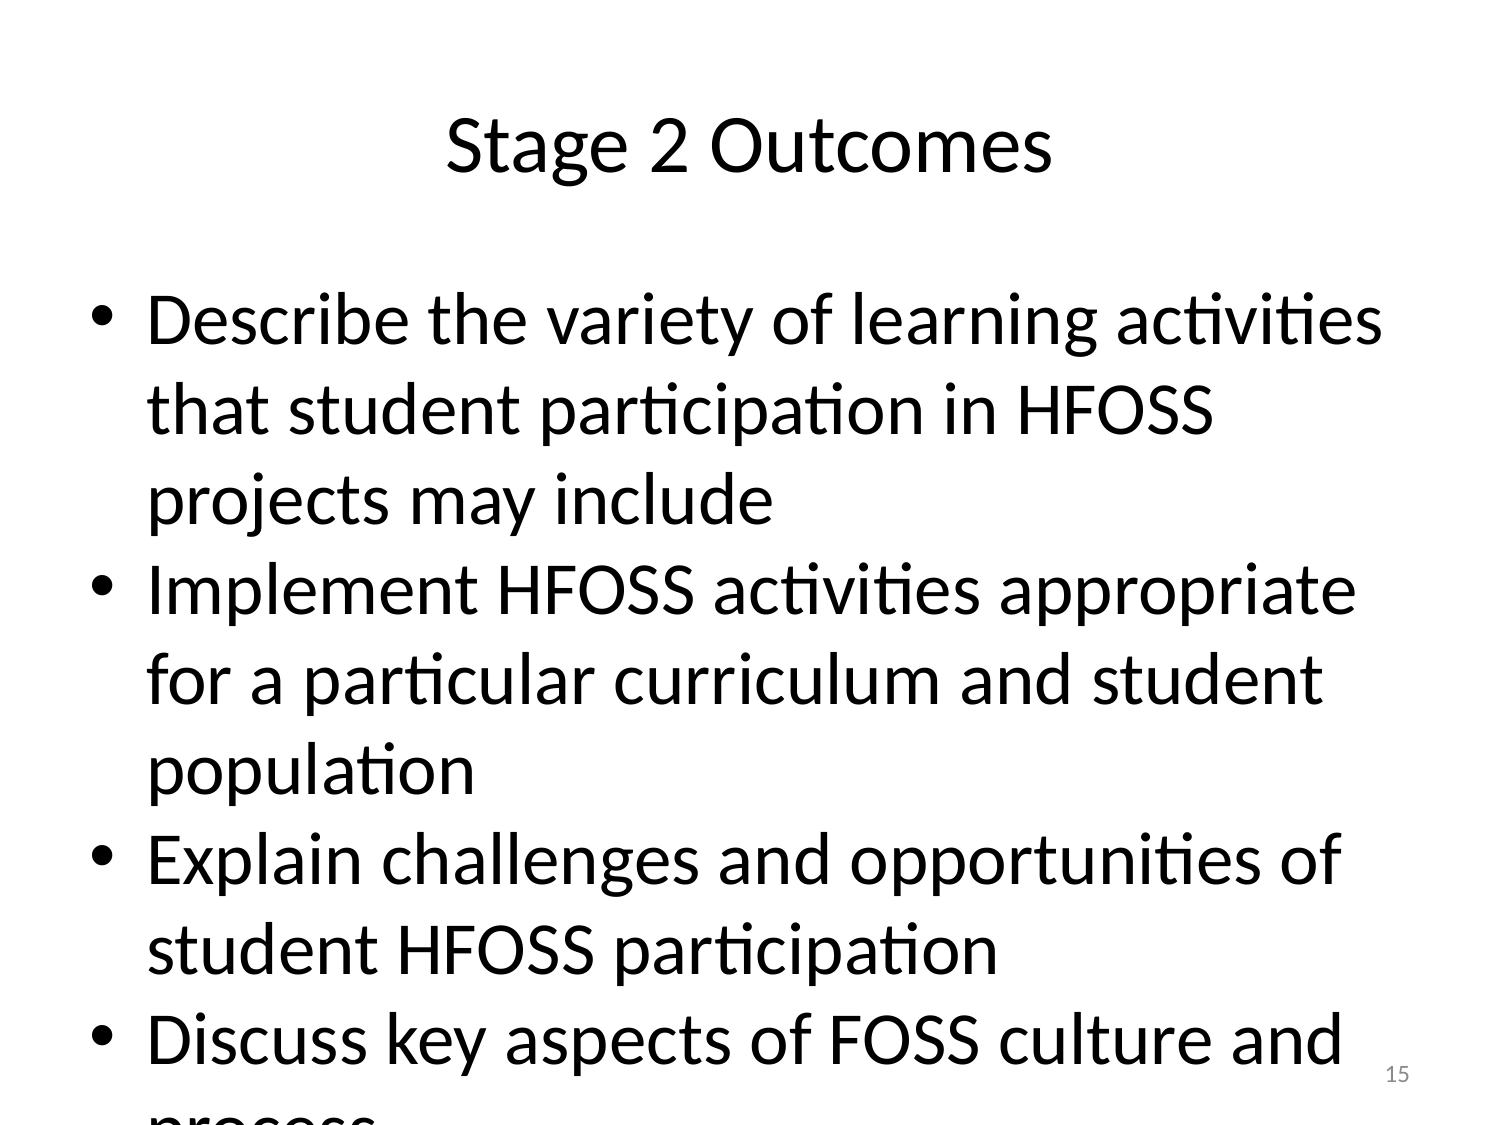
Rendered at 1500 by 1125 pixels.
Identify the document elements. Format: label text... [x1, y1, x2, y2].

text_box Describe the variety of learning activities that student participation in HFOSS projects may include Implement HFOSS activities appropriate for a particular curriculum and student population Explain challenges and opportunities of student HFOSS participation Discuss key aspects of FOSS culture and process [75, 262, 1425, 1005]
text_box Stage 2 Outcomes [75, 45, 1425, 233]
text_box <number> [1074, 1042, 1425, 1103]
